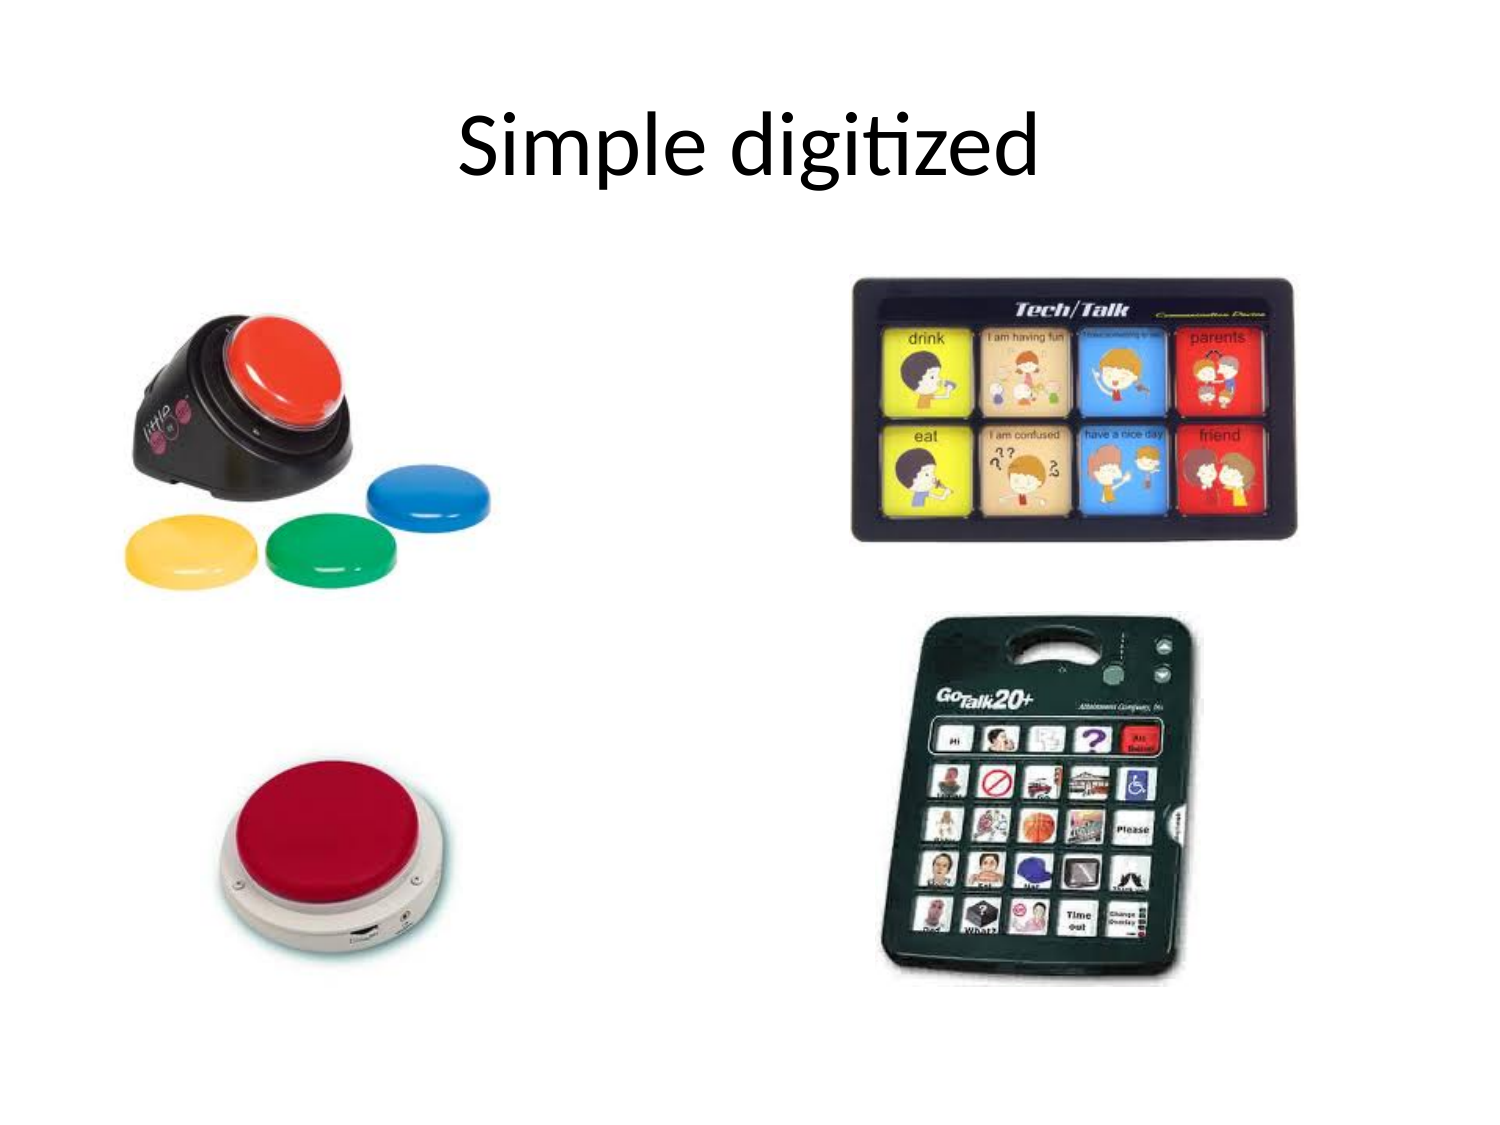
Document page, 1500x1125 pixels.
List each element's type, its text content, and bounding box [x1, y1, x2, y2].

picture [874, 611, 1204, 987]
picture [99, 299, 507, 604]
title Simple digitized [75, 45, 1425, 233]
picture [199, 724, 463, 988]
picture [849, 274, 1304, 548]
